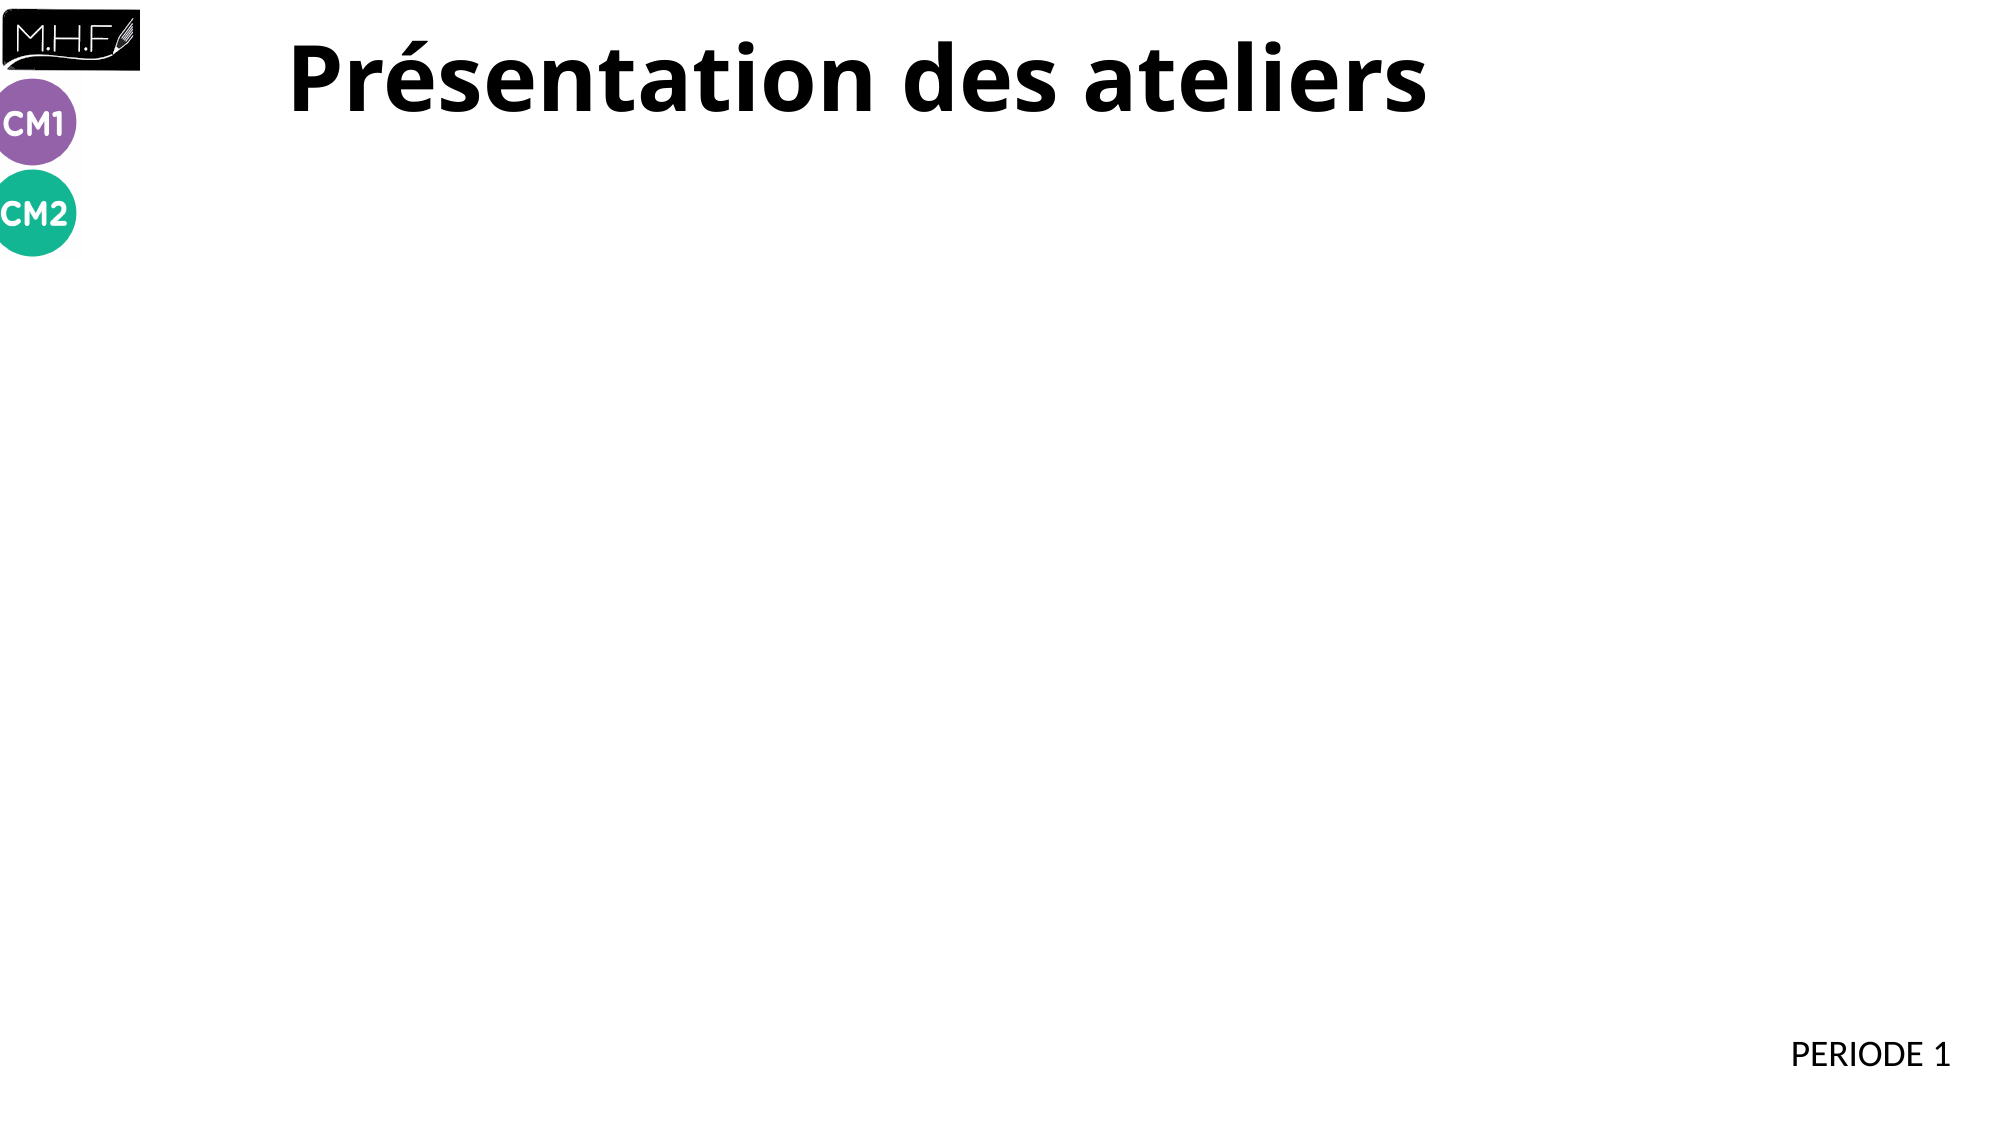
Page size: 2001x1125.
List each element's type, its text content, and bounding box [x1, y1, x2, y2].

picture [0, 7, 140, 259]
title Présentation des ateliers [271, 7, 1818, 156]
text_box PERIODE 1 [1362, 1021, 1967, 1082]
